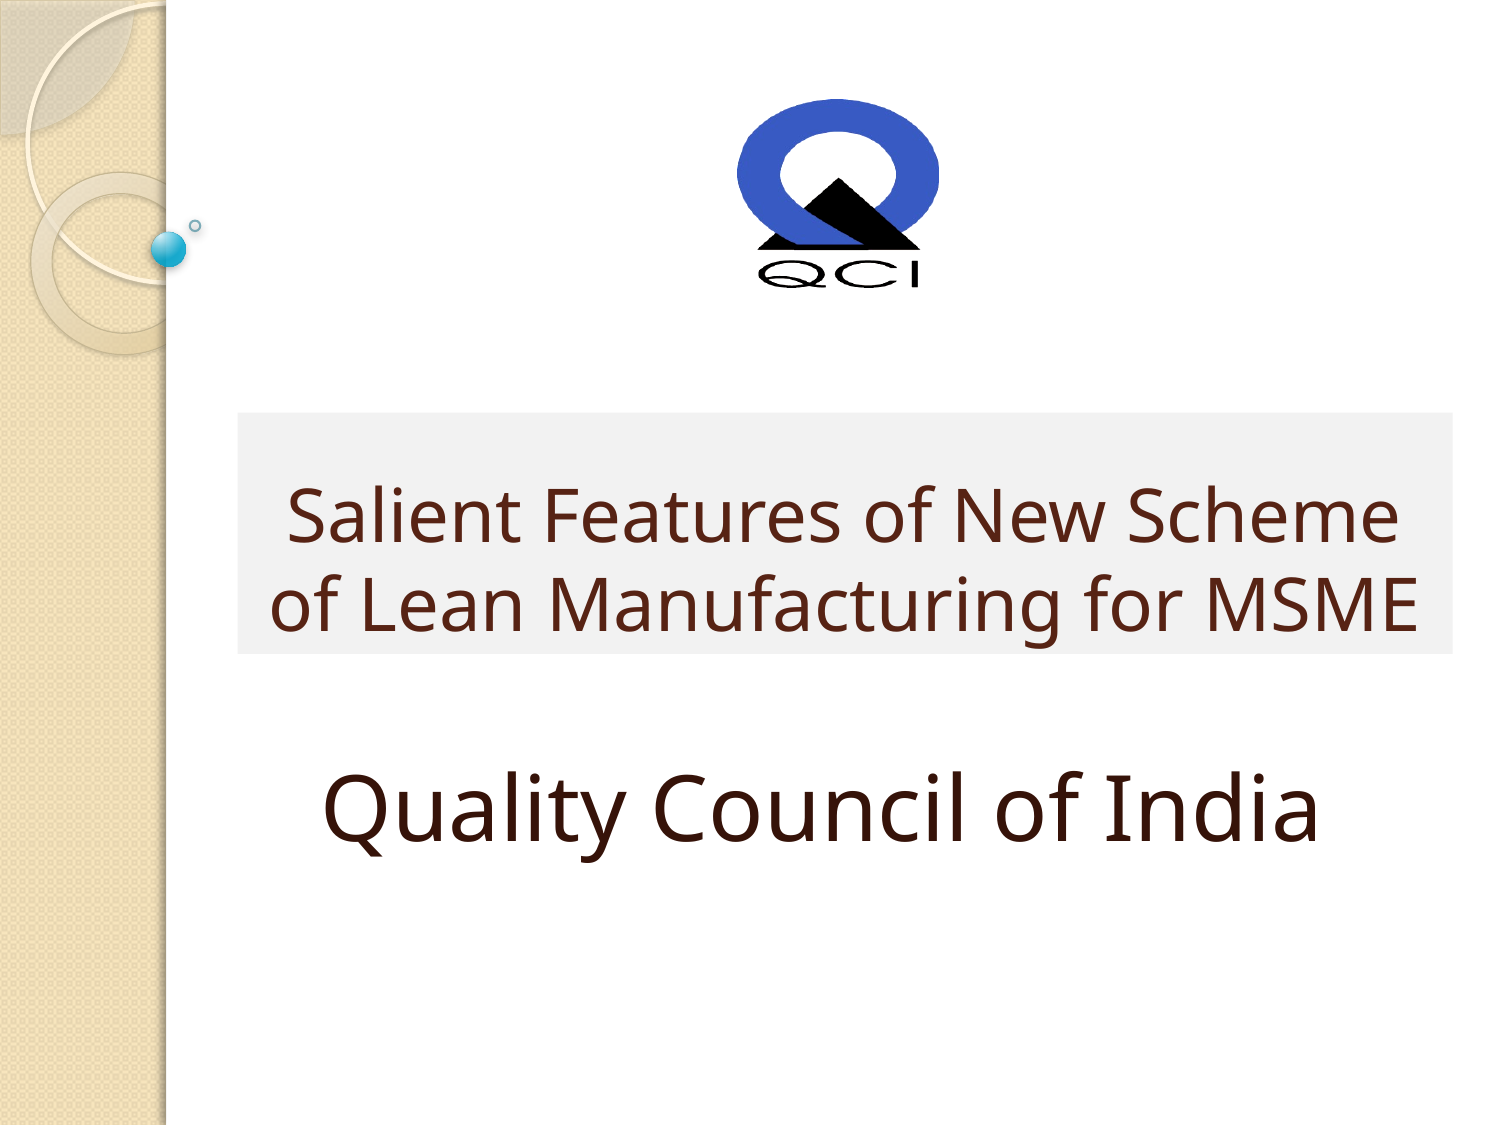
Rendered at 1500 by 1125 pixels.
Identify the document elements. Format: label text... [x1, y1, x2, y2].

subtitle Quality Council of India [212, 750, 1428, 1038]
picture [737, 99, 940, 288]
title Salient Features of New Scheme of Lean Manufacturing for MSME [237, 412, 1453, 654]
